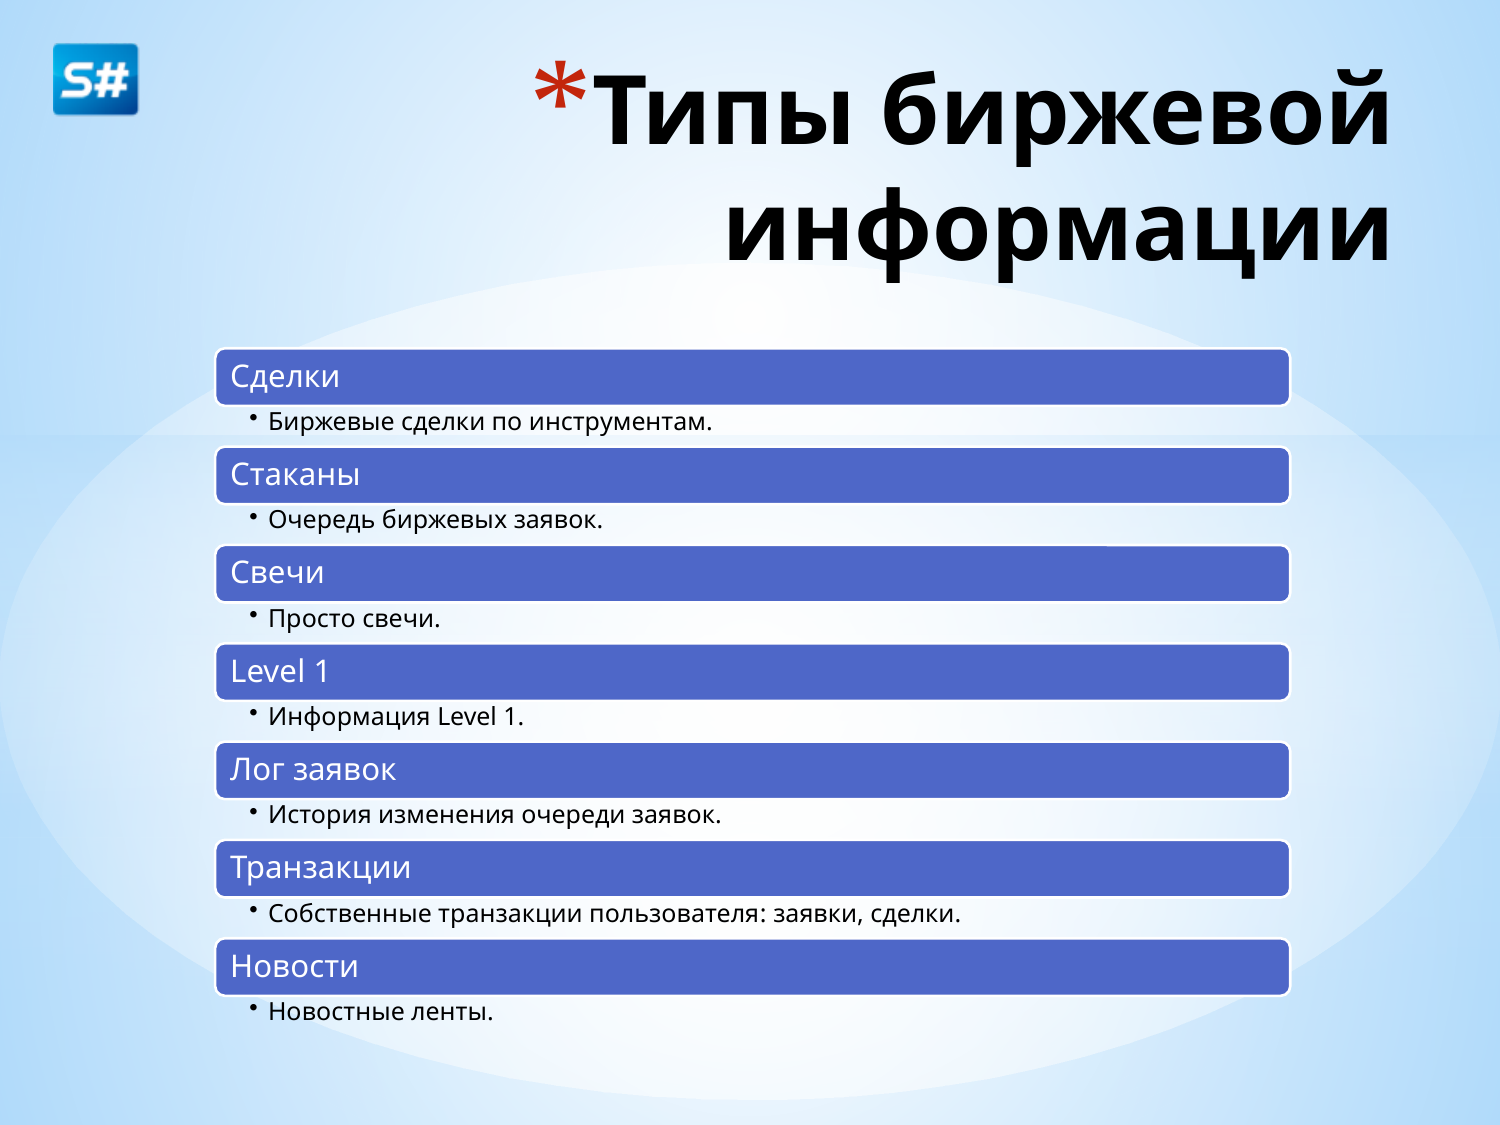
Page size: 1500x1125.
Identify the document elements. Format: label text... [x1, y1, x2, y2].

title Типы биржевой информации [431, 90, 1410, 287]
picture [52, 42, 141, 118]
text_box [214, 337, 1291, 1048]
